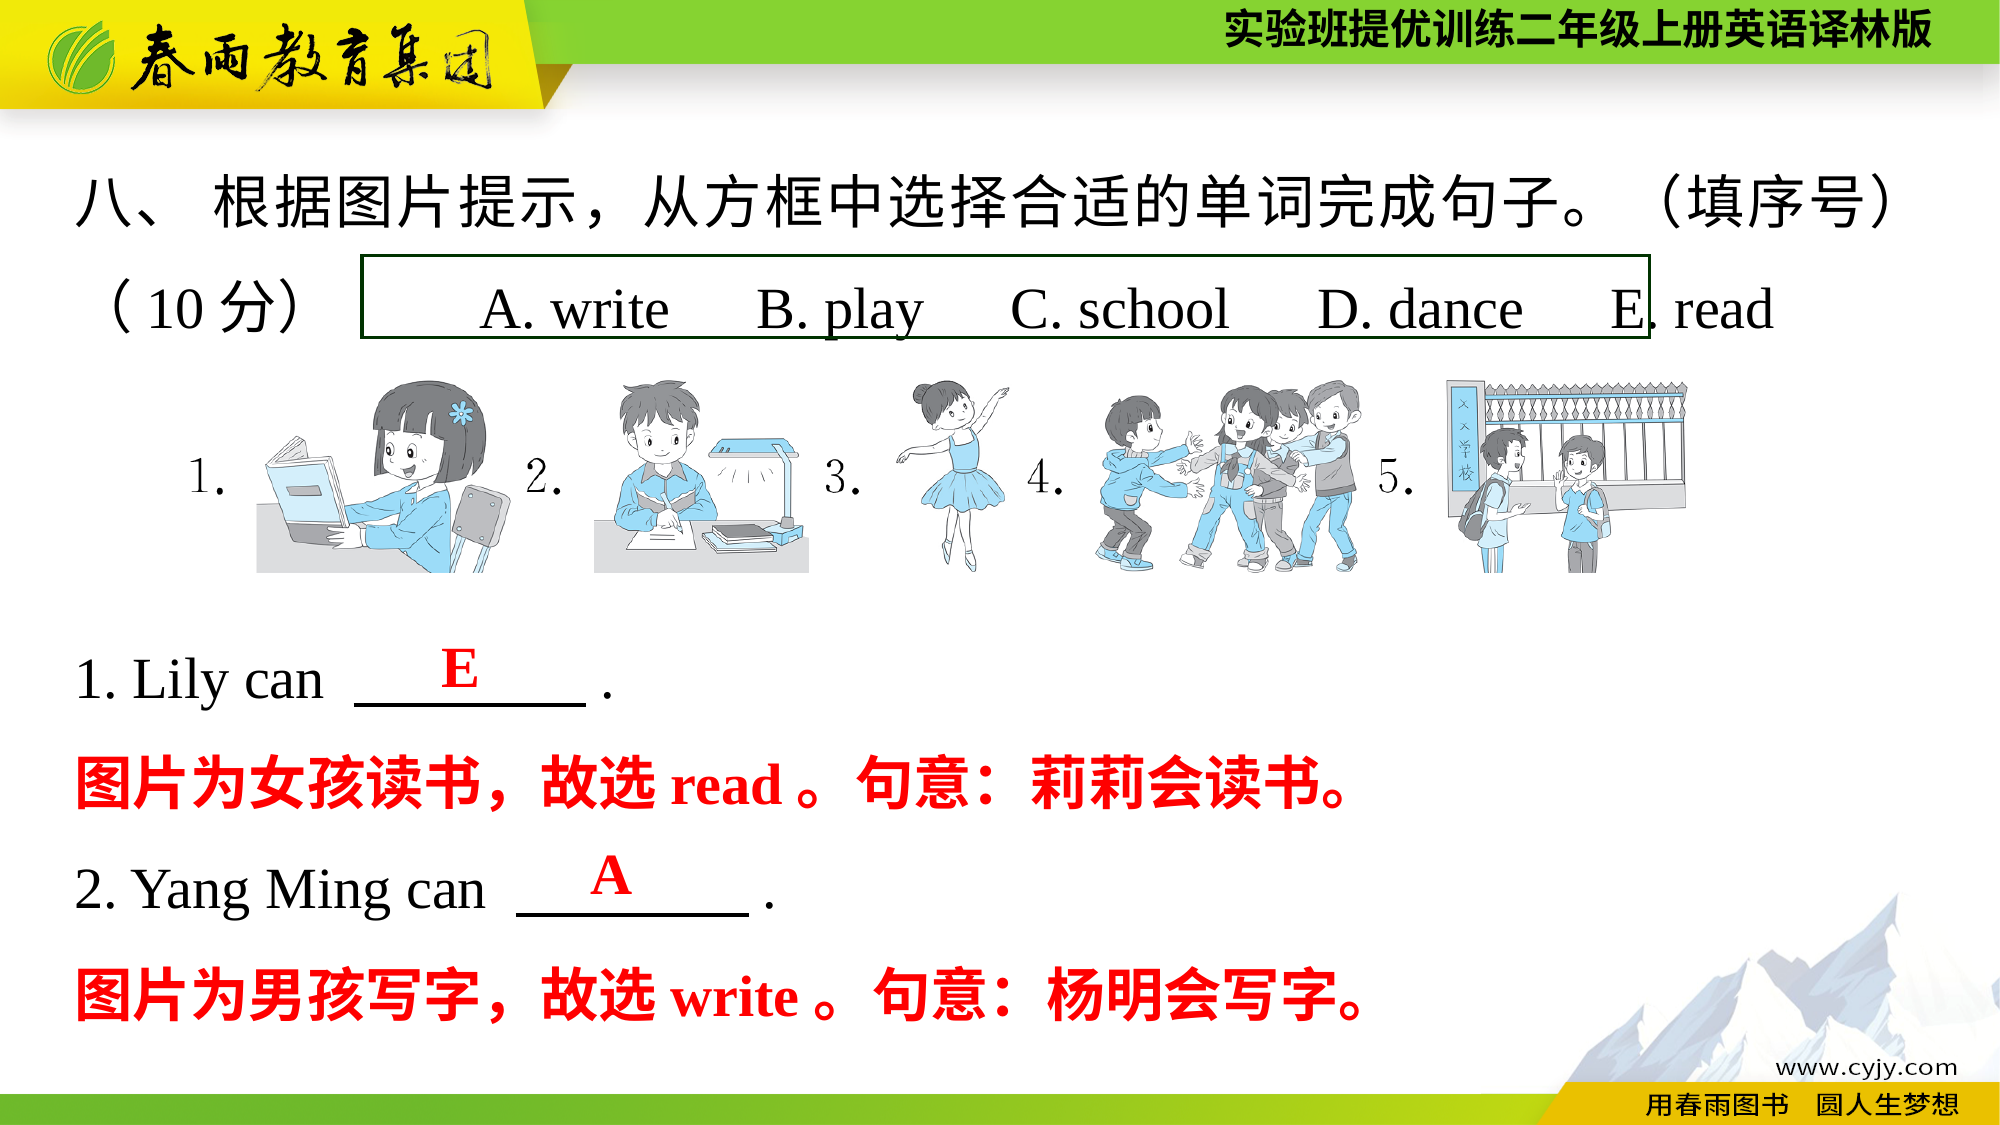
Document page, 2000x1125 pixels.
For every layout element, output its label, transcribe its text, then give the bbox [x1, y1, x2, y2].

text_box E [426, 621, 495, 704]
picture [0, 0, 2000, 1125]
text_box 图片为男孩写字，故选write。句意：杨明会写字。 [59, 915, 1944, 1036]
text_box 1. Lily can . 2. Yang Ming can . [59, 597, 1944, 704]
text_box 1. Lily can . 2. Yang Ming can . [59, 825, 1944, 915]
text_box [361, 255, 1650, 338]
text_box 图片为女孩读书，故选read。句意：莉莉会读书。 [59, 704, 1944, 825]
list 八、 根据图片提示，从方框中选择合适的单词完成句子。（填序号）（10分） A. write B. play C. school D. dance E. read [59, 122, 1944, 350]
text_box A [575, 828, 647, 914]
